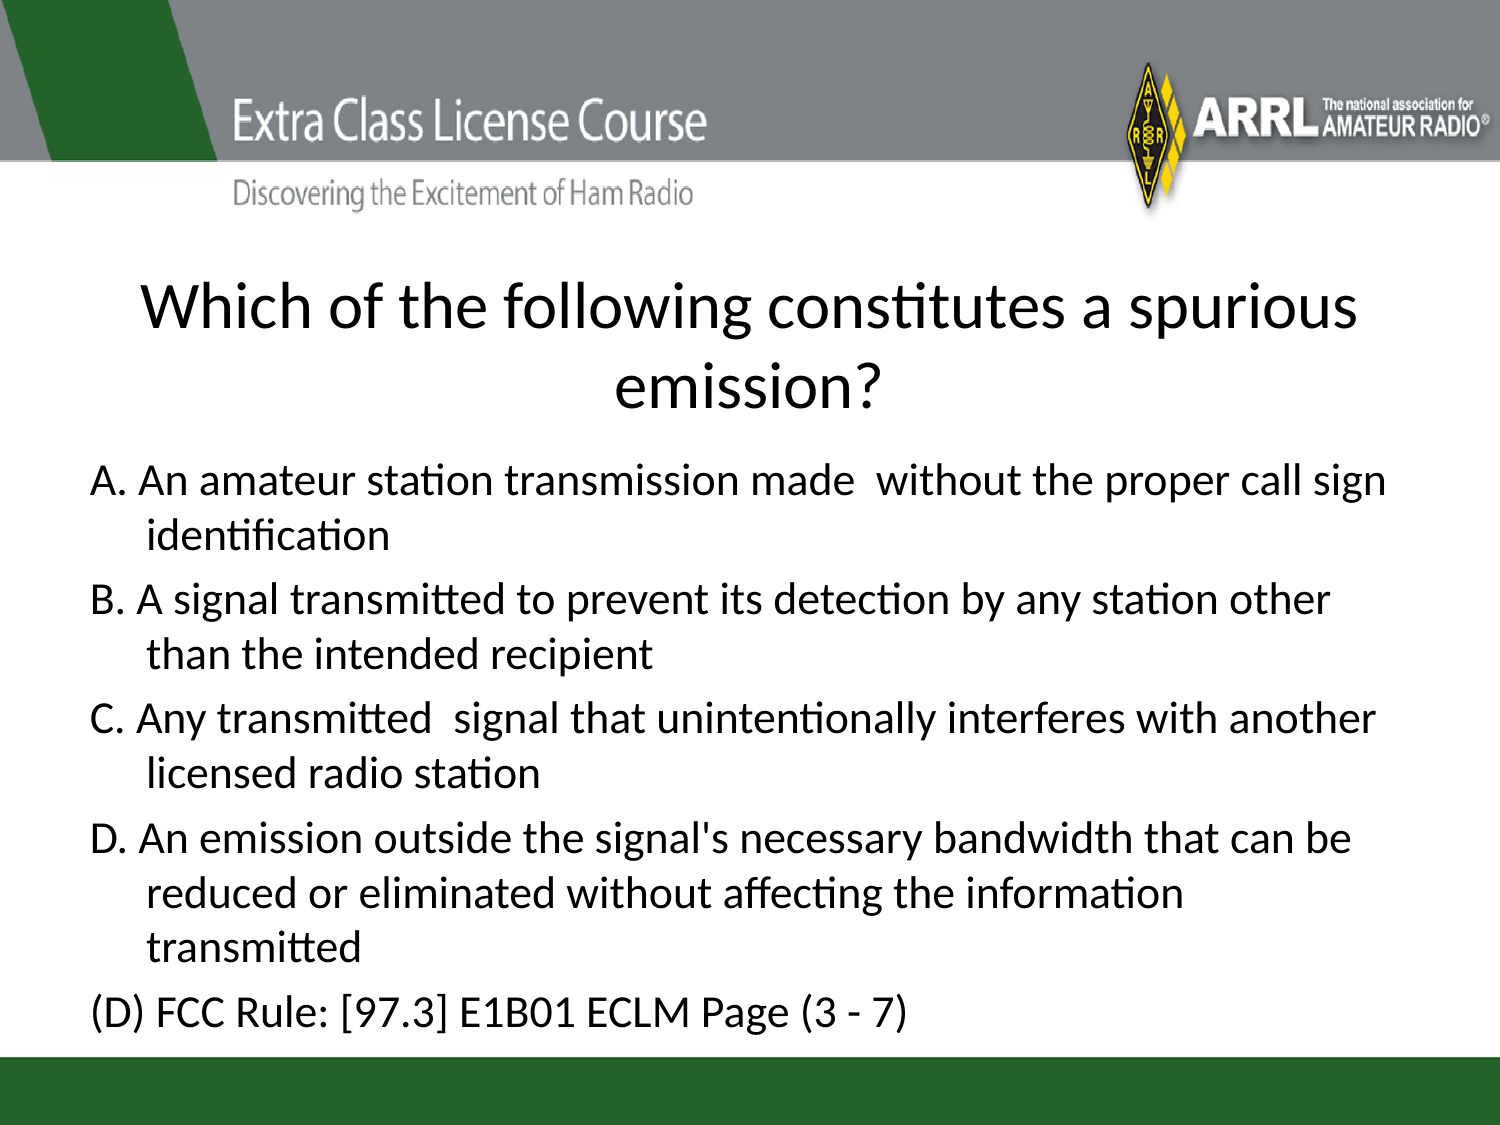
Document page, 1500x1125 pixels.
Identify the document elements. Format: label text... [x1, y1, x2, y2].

list A. An amateur station transmission made without the proper call sign identification B. A signal transmitted to prevent its detection by any station other than the intended recipient C. Any transmitted signal that unintentionally interferes with another licensed radio station D. An emission outside the signal's necessary bandwidth that can be reduced or eliminated without affecting the information transmitted (D) FCC Rule: [97.3] E1B01 ECLM Page (3 - 7) [75, 442, 1425, 960]
picture [0, 0, 1500, 1125]
title Which of the following constitutes a spurious emission? [75, 254, 1425, 442]
